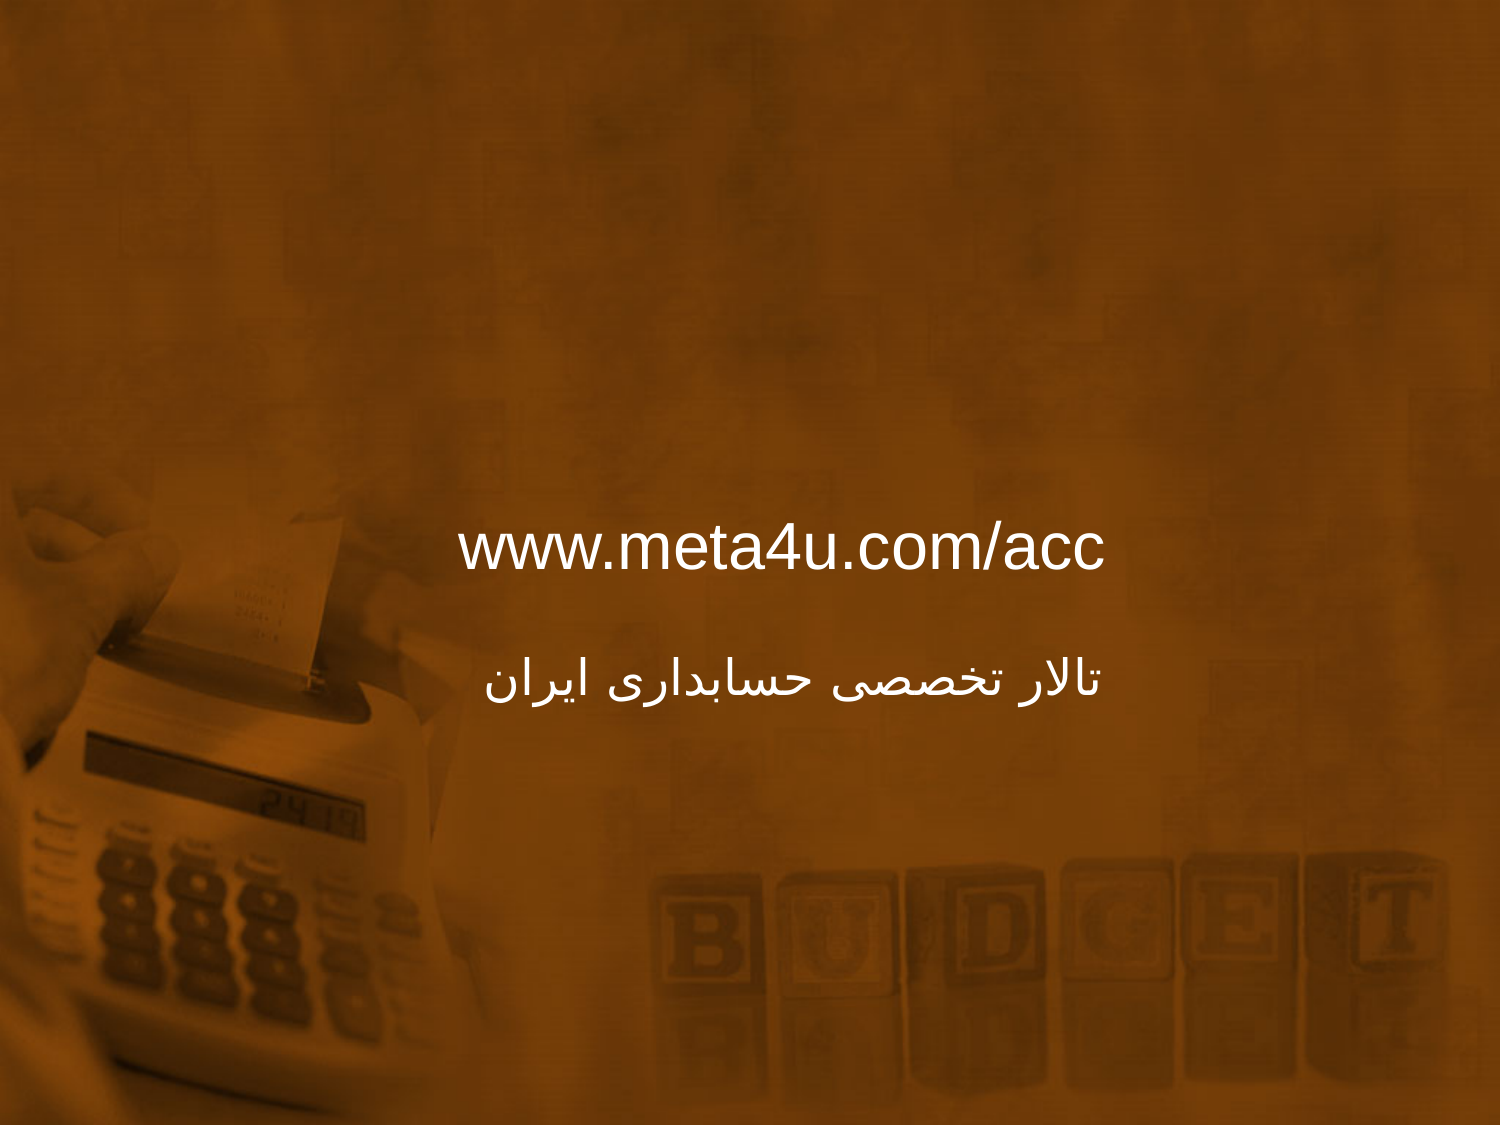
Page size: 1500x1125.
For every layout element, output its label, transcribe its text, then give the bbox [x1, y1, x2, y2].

picture [0, 0, 1500, 1125]
title www.meta4u.com/acc [442, 349, 1231, 591]
subtitle تالار تخصصی حسابداری ایران [442, 637, 1119, 926]
